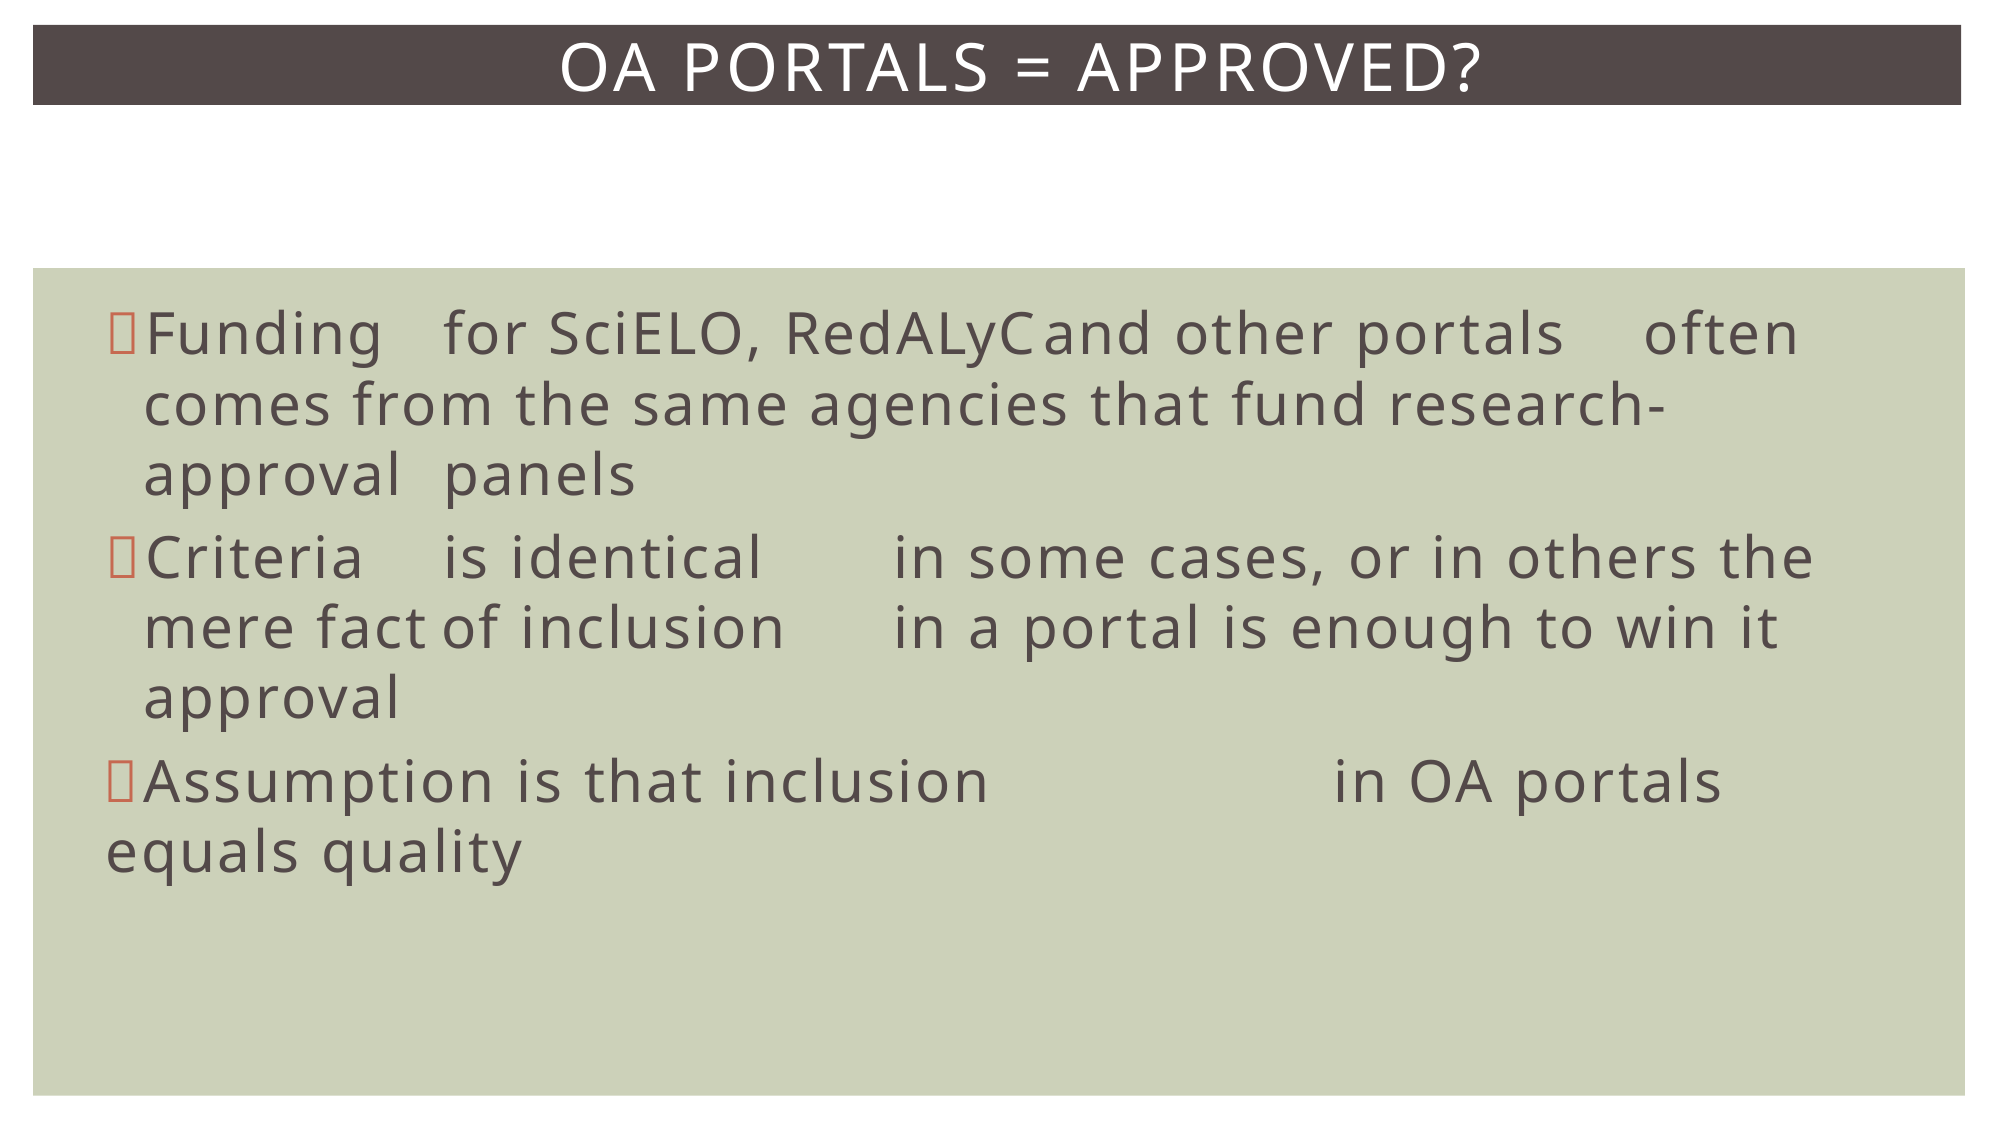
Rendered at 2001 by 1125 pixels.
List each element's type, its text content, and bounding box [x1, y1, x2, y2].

text_box Funding for SciELO, RedALyC and other portals often comes from the same agencies that fund research-approval panels Criteria is identical in some cases, or in others the mere fact of inclusion in a portal is enough to win it approval Assumption is that inclusion in OA portals equals quality [103, 296, 1837, 885]
text_box OA PORTALS = APPROVED? [33, 24, 1962, 105]
